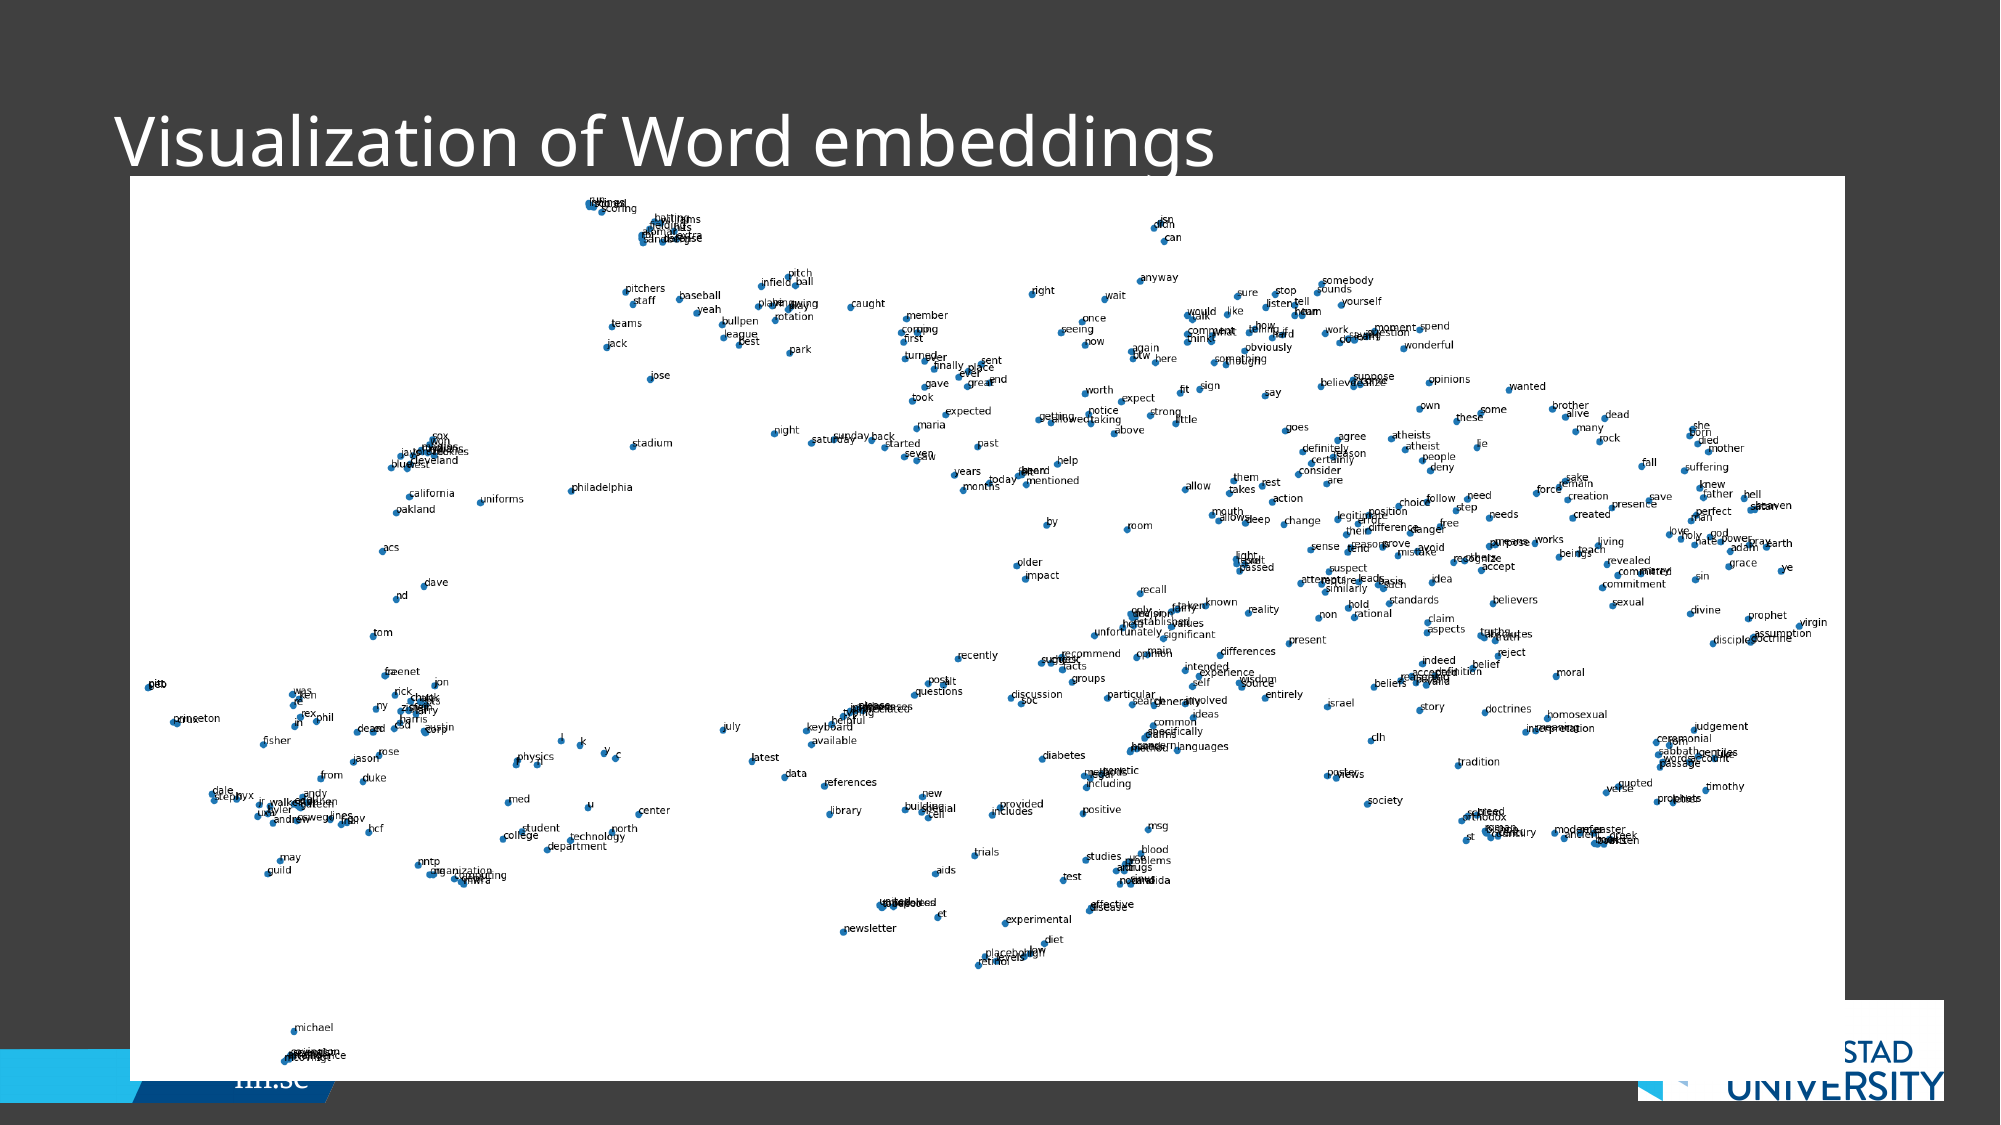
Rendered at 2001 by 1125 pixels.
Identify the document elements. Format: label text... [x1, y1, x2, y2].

picture [0, 176, 1944, 1103]
title Visualization of Word embeddings [99, 44, 1931, 233]
